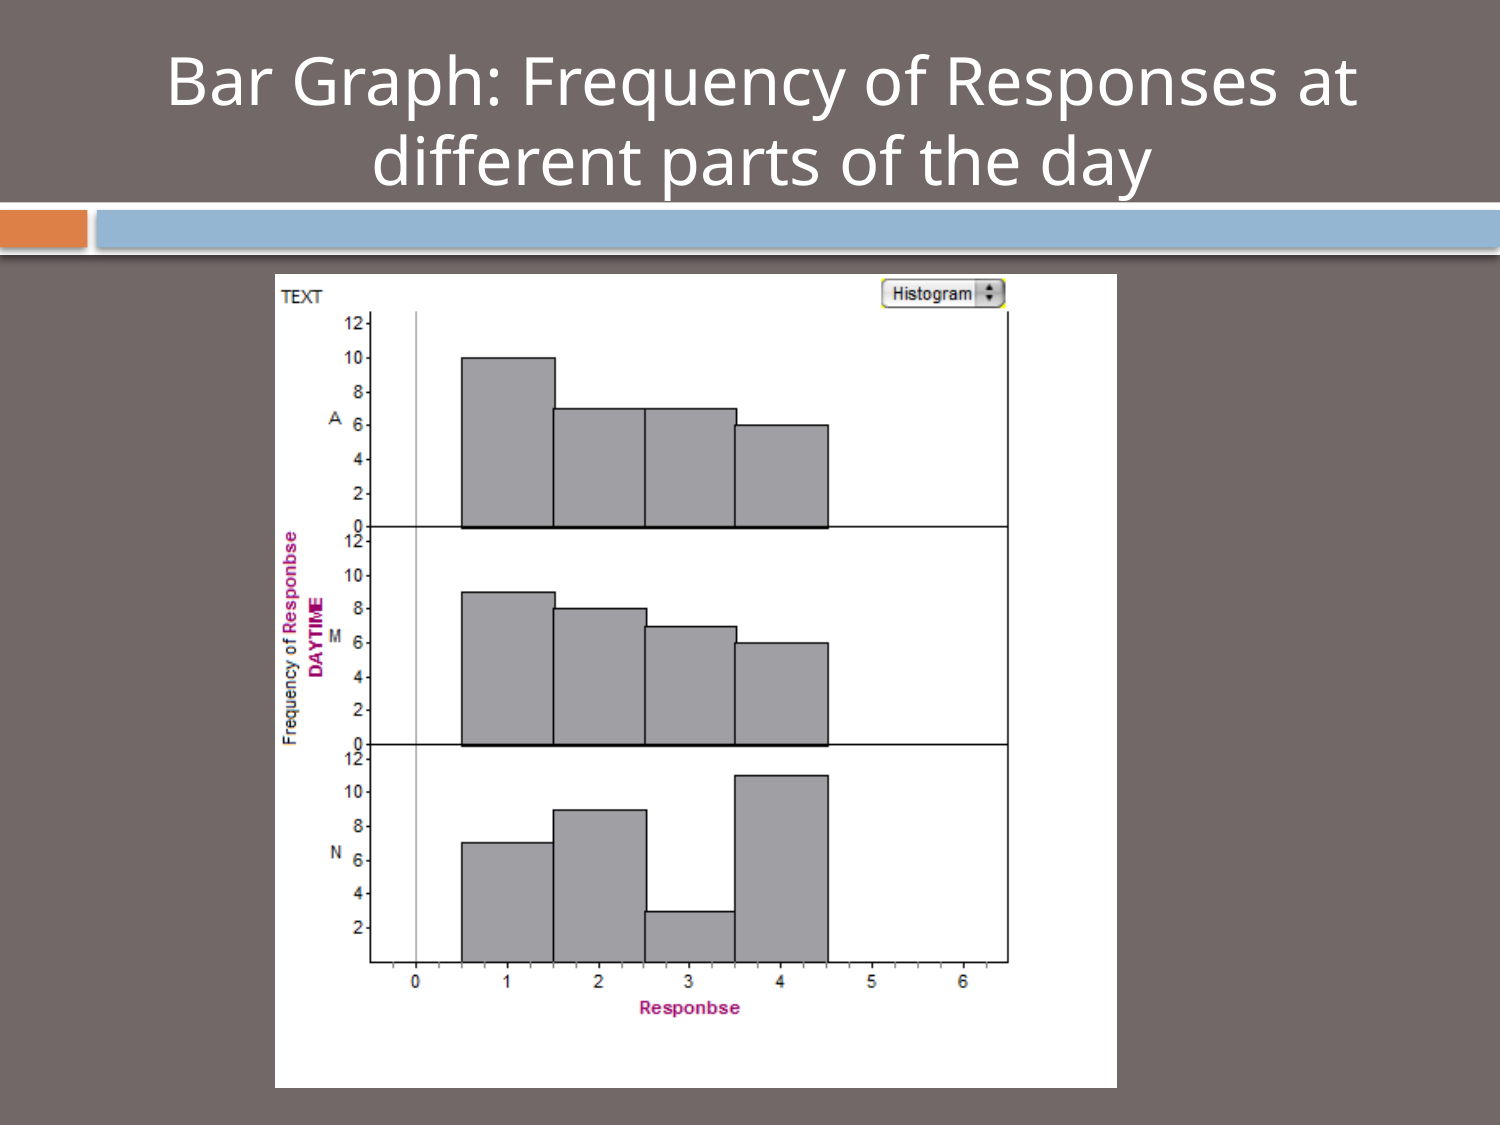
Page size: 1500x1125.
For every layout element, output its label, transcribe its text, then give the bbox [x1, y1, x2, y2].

title Bar Graph: Frequency of Responses at different parts of the day [87, 24, 1438, 213]
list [274, 274, 1118, 1088]
